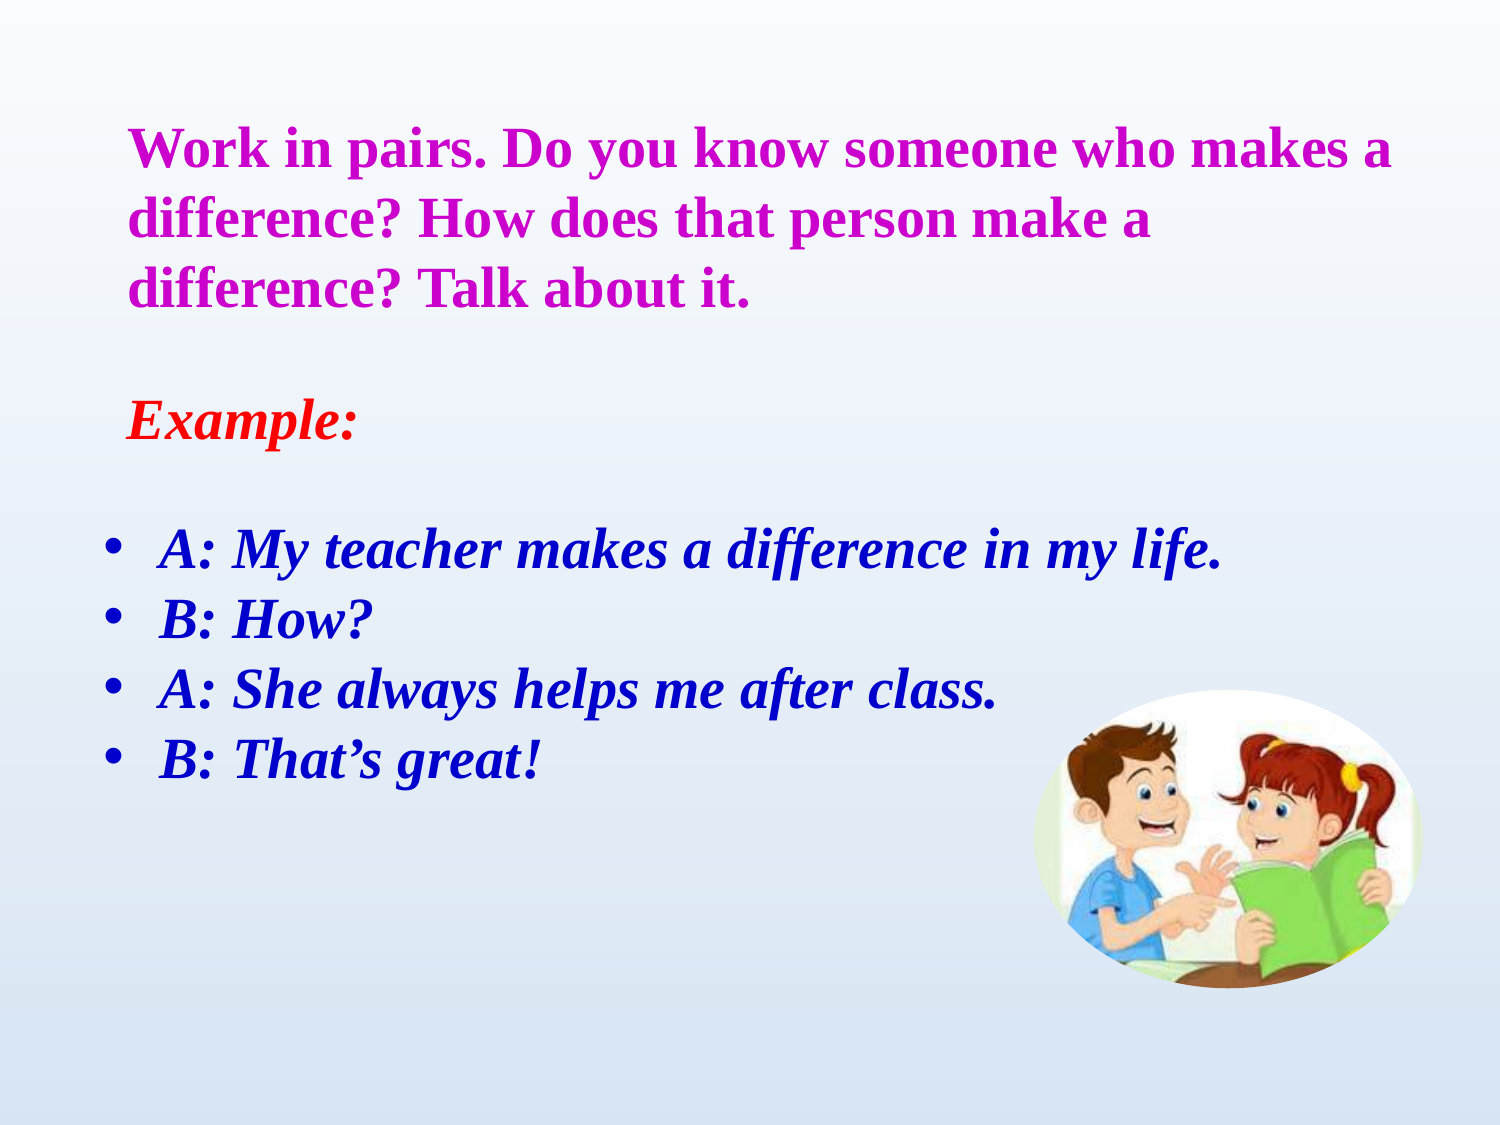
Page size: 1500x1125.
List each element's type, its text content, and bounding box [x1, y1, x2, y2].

text_box Example: [112, 373, 1400, 468]
text_box Work in pairs. Do you know someone who makes a difference? How does that person make a difference? Talk about it. [112, 101, 1424, 327]
picture [1033, 689, 1424, 989]
text_box A: My teacher makes a difference in my life. B: How? A: She always helps me after class. B: That’s great! [88, 503, 1400, 823]
